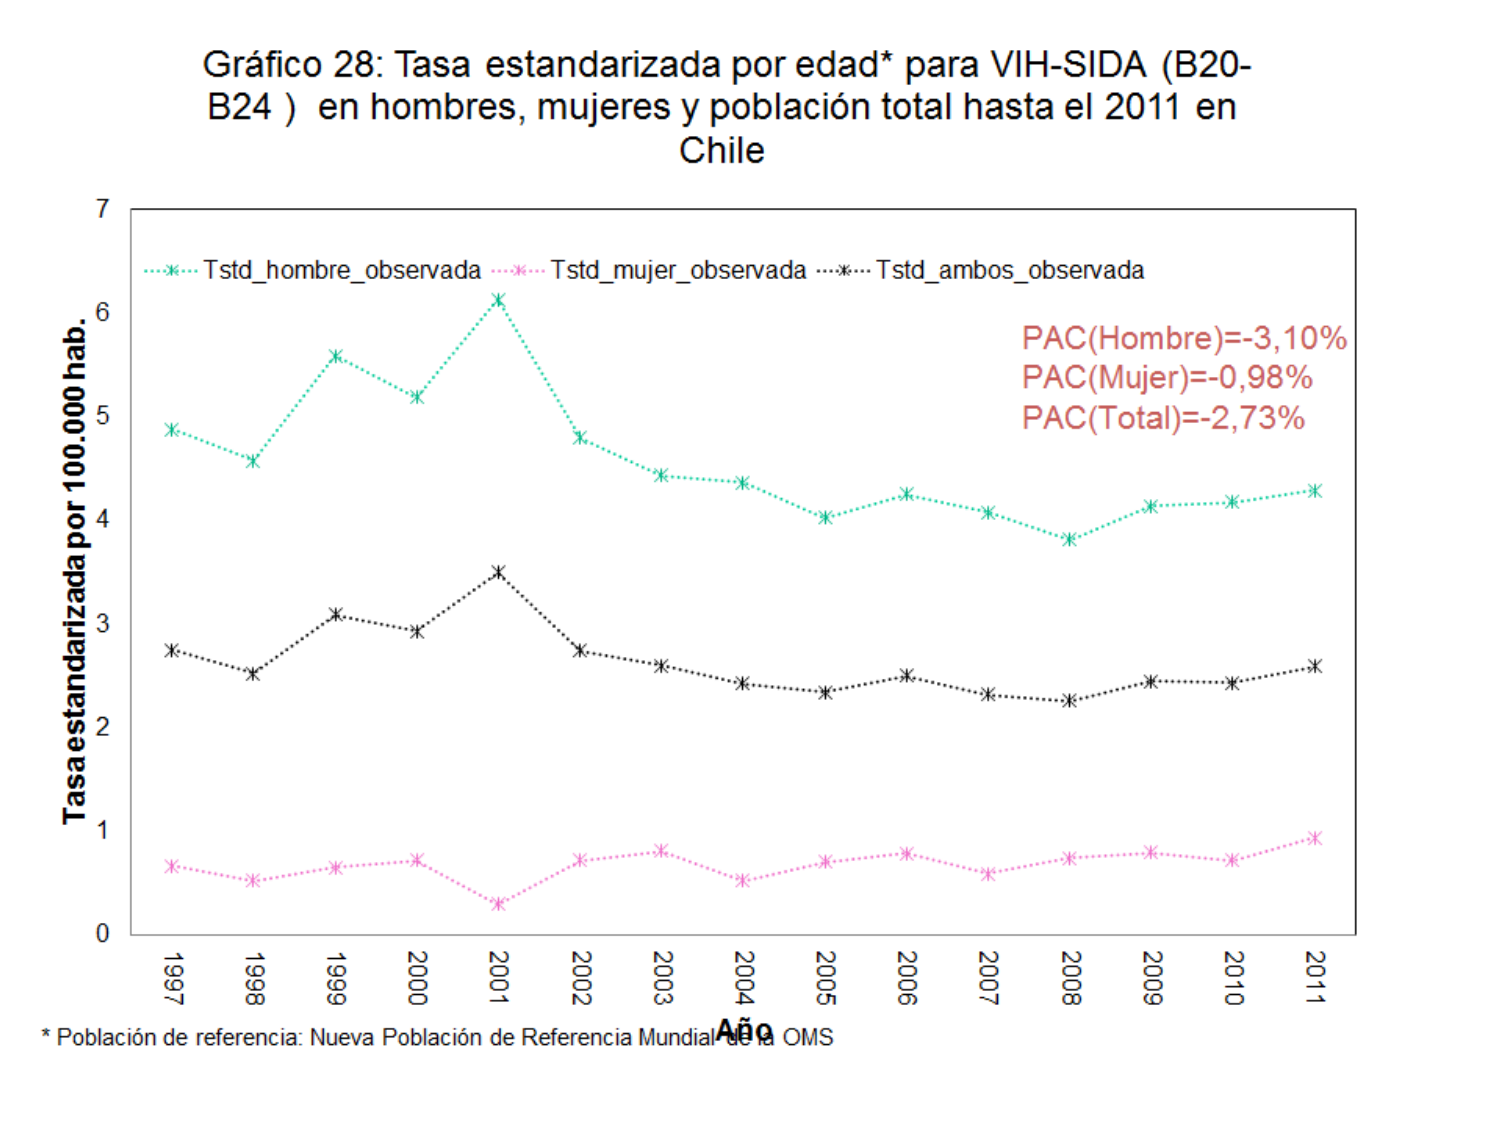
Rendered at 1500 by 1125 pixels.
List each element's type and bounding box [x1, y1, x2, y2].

picture [24, 24, 1446, 1055]
